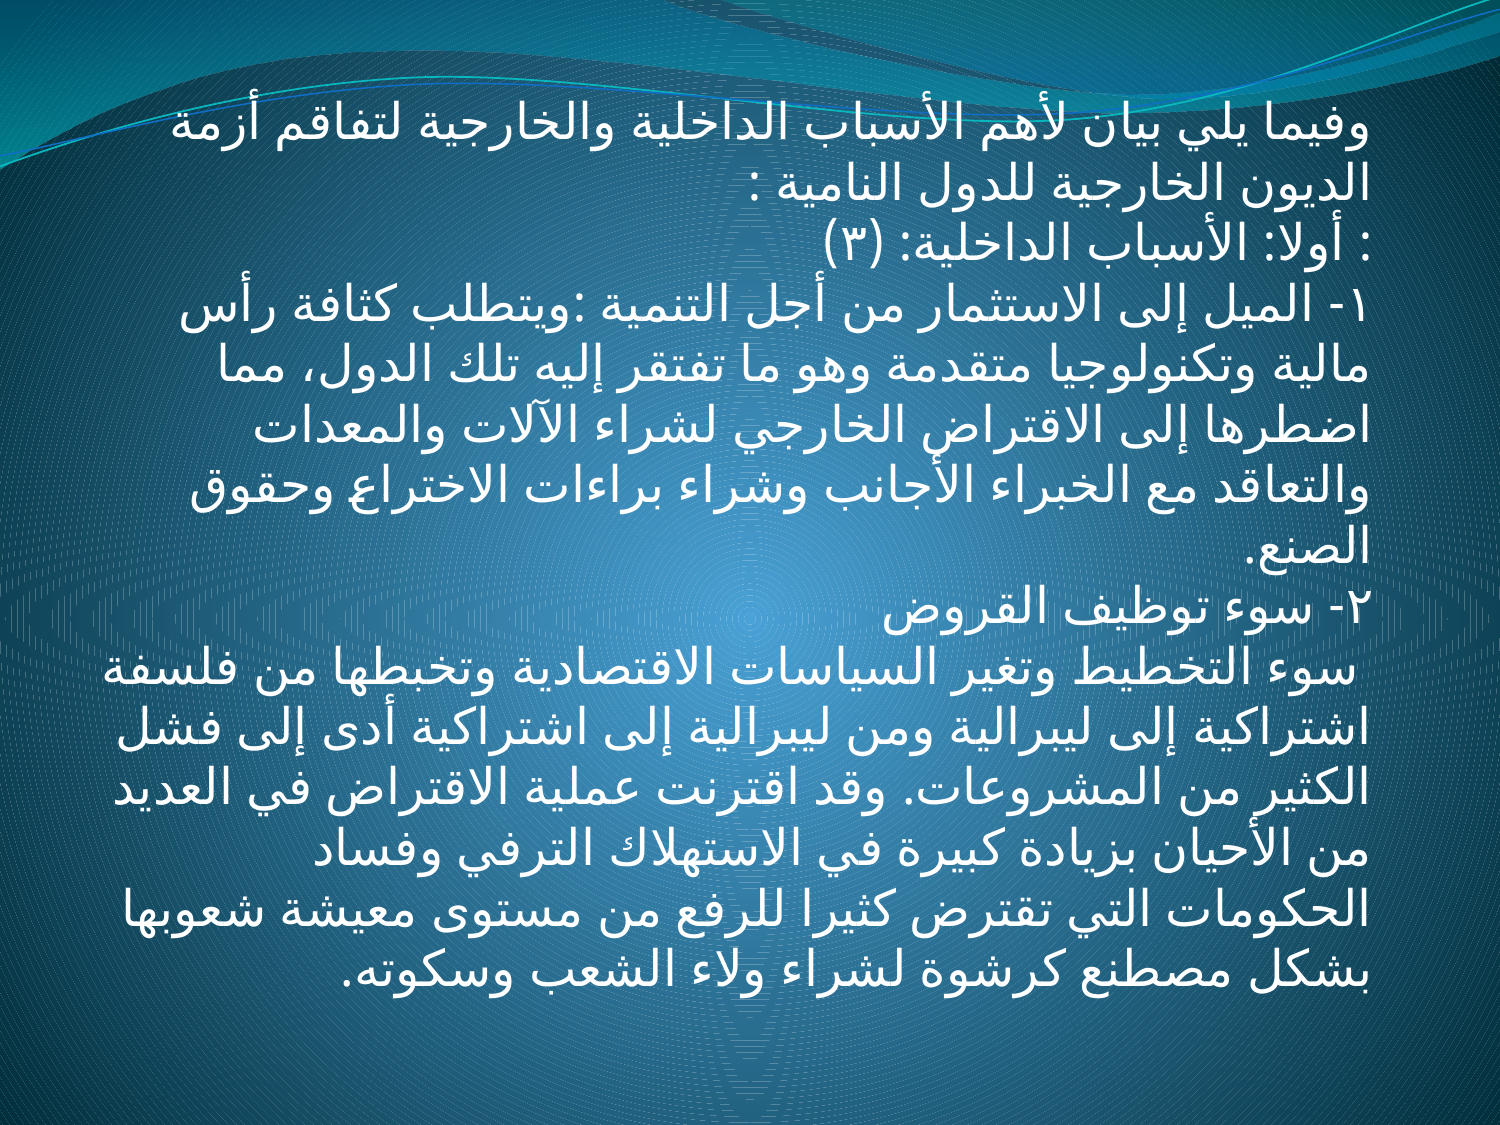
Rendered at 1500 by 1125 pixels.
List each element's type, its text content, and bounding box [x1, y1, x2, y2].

subtitle وفيما يلي بيان لأهم الأسباب الداخلية والخارجية لتفاقم أزمة الديون الخارجية للدول النامية : : أولا: الأسباب الداخلية: (٣) ١- الميل إلى الاستثمار من أجل التنمية :ويتطلب كثافة رأس مالية وتكنولوجيا متقدمة وهو ما تفتقر إليه تلك الدول، مما اضطرها إلى الاقتراض الخارجي لشراء الآلات والمعدات والتعاقد مع الخبراء الأجانب وشراء براءات الاختراع وحقوق الصنع. ٢- سوء توظيف القروض سوء التخطيط وتغير السياسات الاقتصادية وتخبطها من فلسفة اشتراكية إلى ليبرالية ومن ليبرالية إلى اشتراكية أدى إلى فشل الكثير من المشروعات. وقد اقترنت عملية الاقتراض في العديد من الأحيان بزيادة كبيرة في الاستهلاك الترفي وفساد الحكومات التي تقترض كثيرا للرفع من مستوى معيشة شعوبها بشكل مصطنع كرشوة لشراء ولاء الشعب وسكوته. [87, 82, 1376, 1008]
